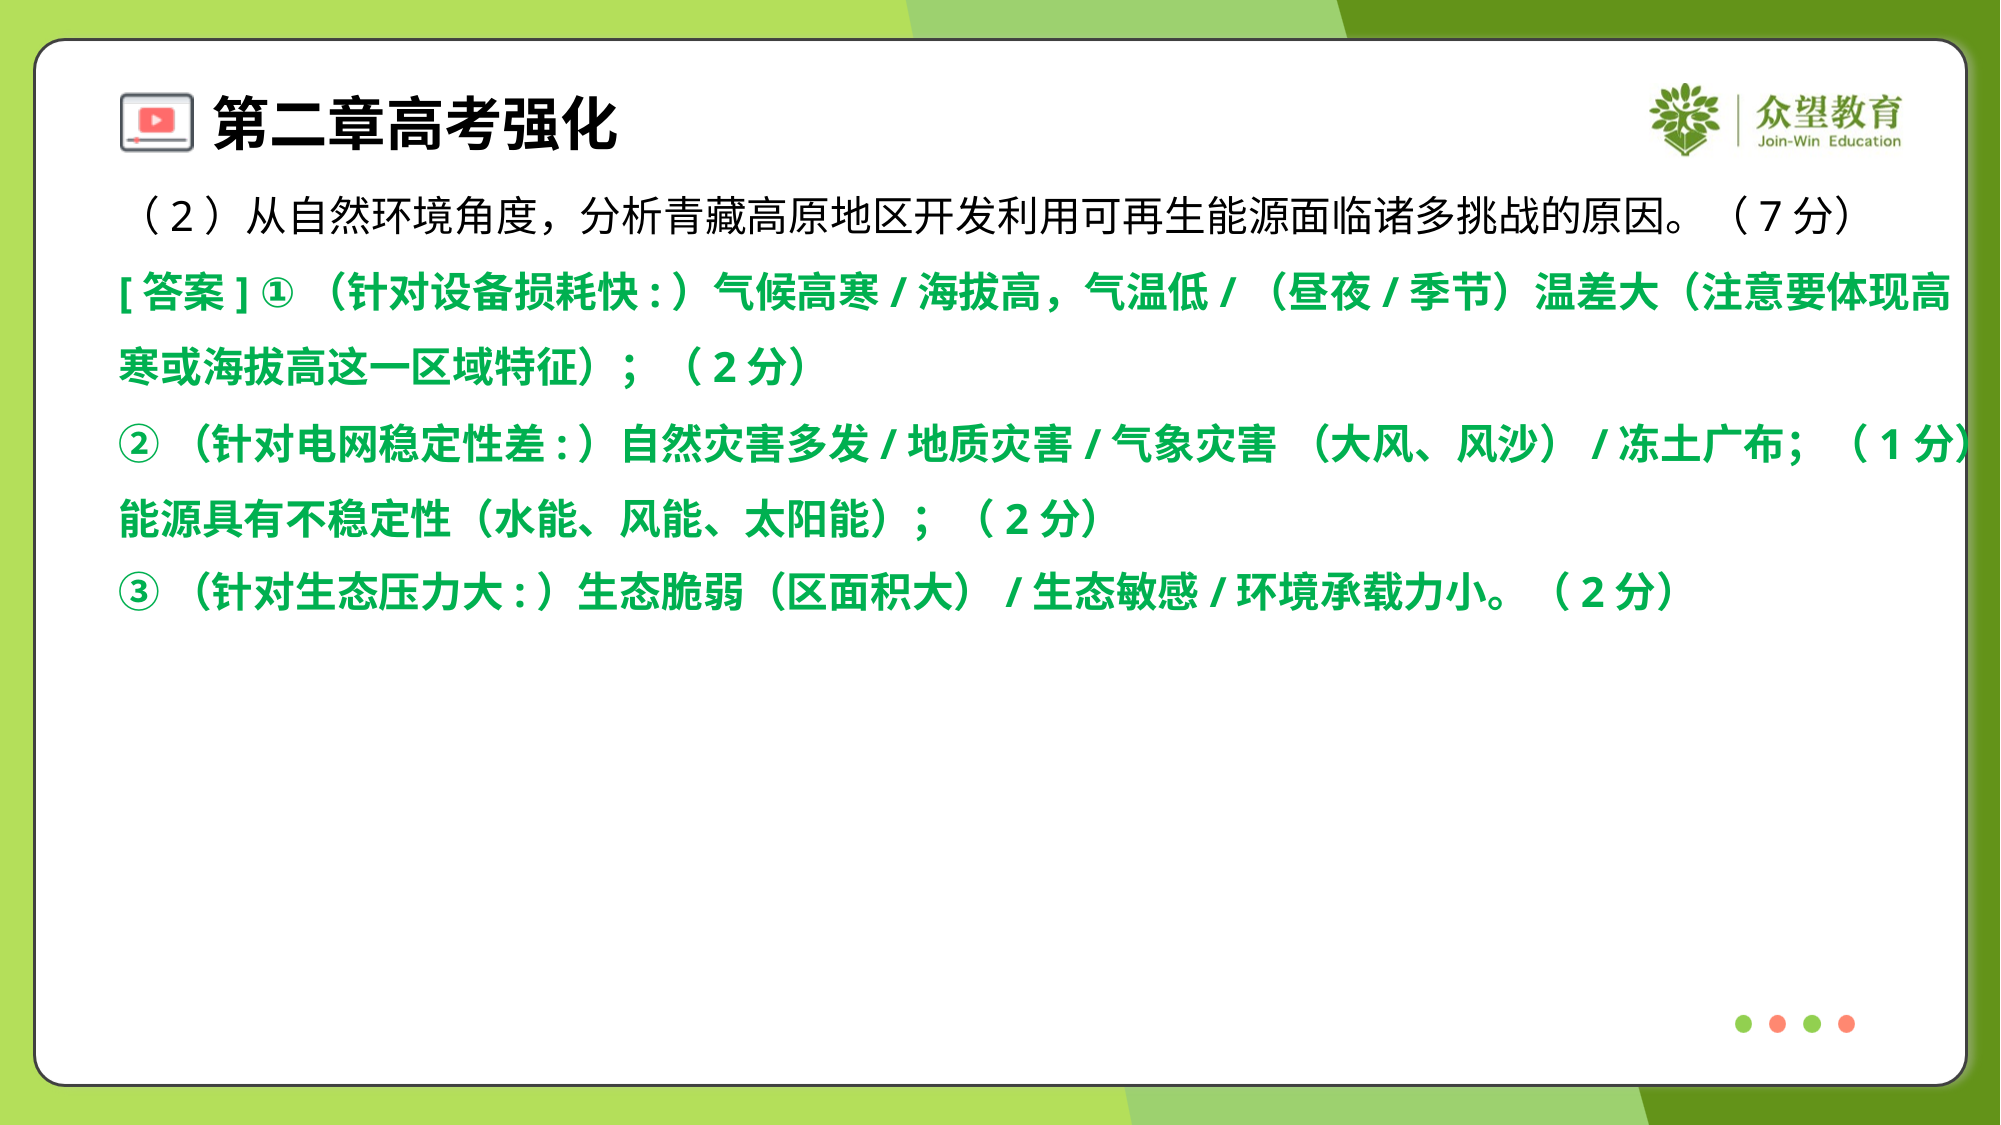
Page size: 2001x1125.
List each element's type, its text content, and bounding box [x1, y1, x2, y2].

text_box （2）从自然环境角度，分析青藏高原地区开发利用可再生能源面临诸多挑战的原因。（7分） [118, 164, 1883, 232]
text_box [答案] ①（针对设备损耗快:）气候高寒/海拔高，气温低/（昼夜/季节）温差大（注意要体现高 寒或海拔高这一区域特征）；（2分） ②（针对电网稳定性差:）自然灾害多发/地质灾害/气象灾害 （大风、风沙）/冻土广布；（1分） 能源具有不稳定性（水能、风能、太阳能）；（2分） ③（针对生态压力大:）生态脆弱（区面积大）/生态敏感/环境承载力小。（2分） [118, 240, 1883, 609]
picture [0, 0, 2000, 1125]
